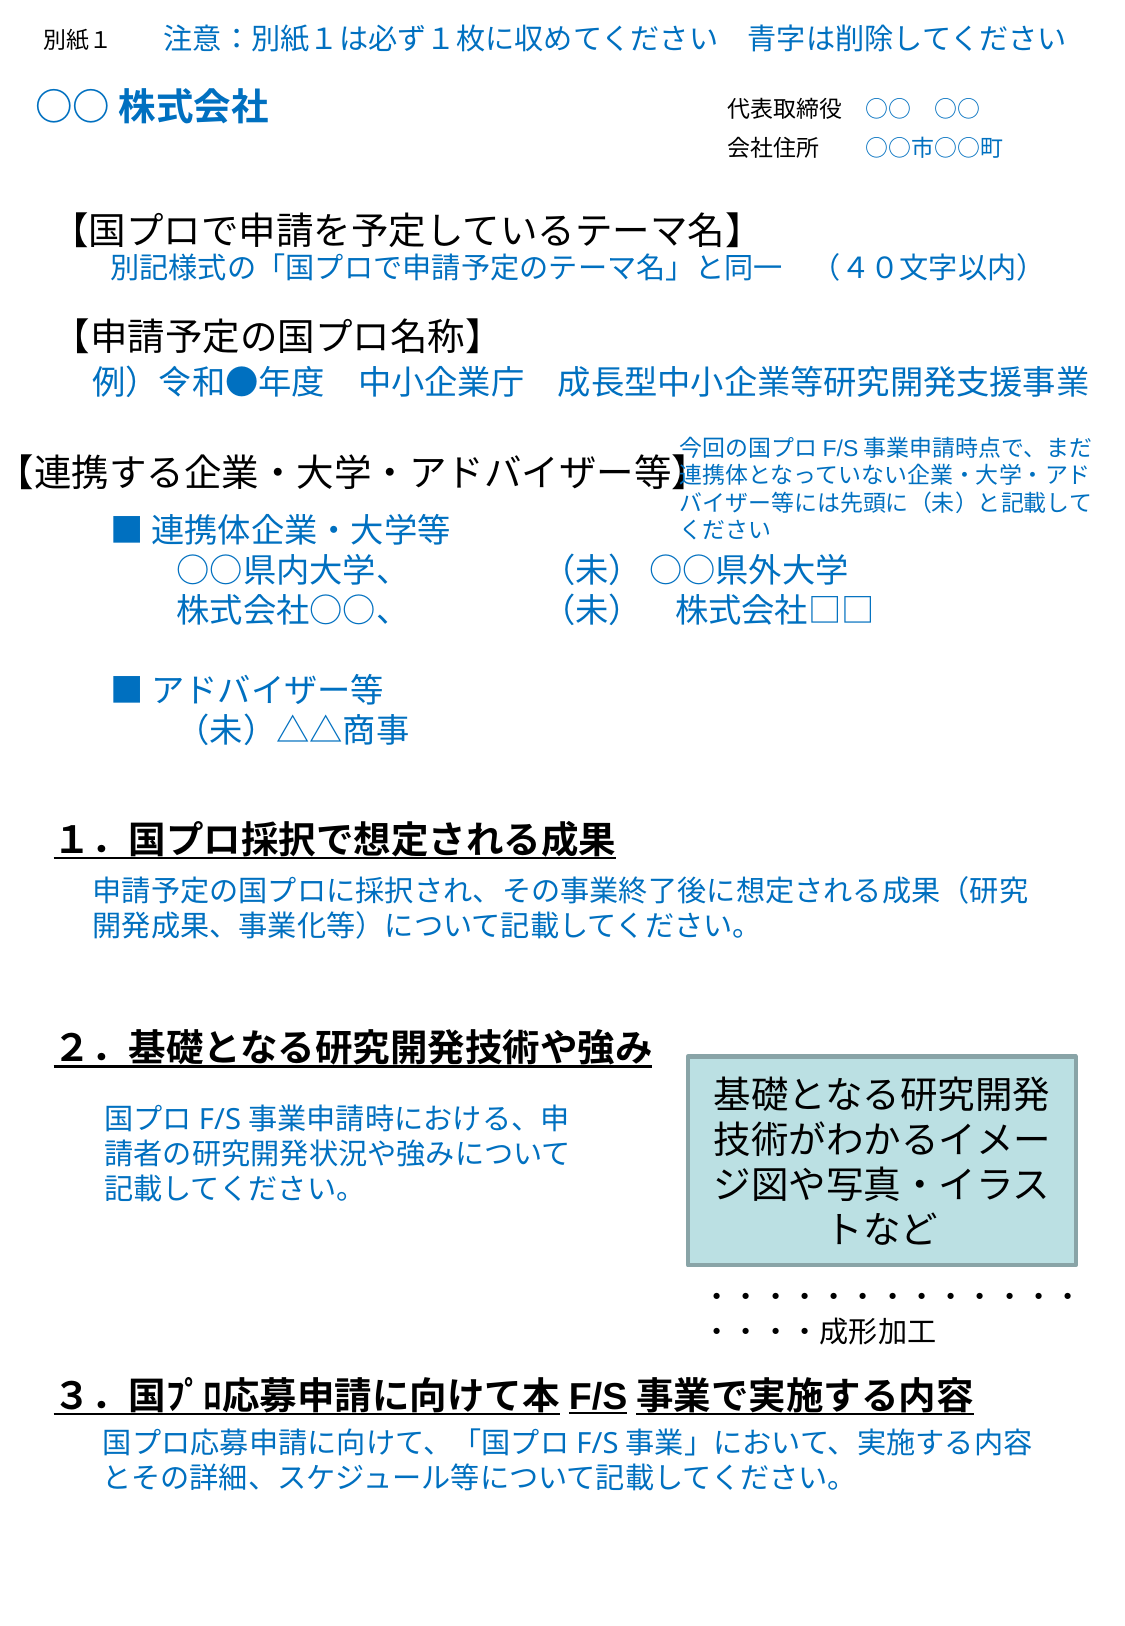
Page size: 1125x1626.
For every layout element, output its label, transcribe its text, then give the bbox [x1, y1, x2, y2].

text_box 注意：別紙１は必ず１枚に収めてください 青字は削除してください [148, 13, 1125, 63]
text_box ２．基礎となる研究開発技術や強み [38, 1016, 713, 1077]
text_box 国プロF/S事業申請時における、申請者の研究開発状況や強みについて記載してください。 [89, 1093, 600, 1280]
text_box ■連携体企業・大学等 ○○県内大学、 （未） ○○県外大学 株式会社○○、 （未） 株式会社□□ ■アドバイザー等 （未）△△商事 [95, 502, 1059, 757]
text_box ３．国ﾌﾟﾛ応募申請に向けて本F/S事業で実施する内容 [38, 1365, 1023, 1425]
text_box 【申請予定の国プロ名称】 [20, 305, 1125, 365]
text_box 申請予定の国プロに採択され、その事業終了後に想定される成果（研究開発成果、事業化等）について記載してください。 [77, 864, 1059, 1052]
text_box 【国プロで申請を予定しているテーマ名】 [18, 199, 1125, 260]
text_box 【連携する企業・大学・アドバイザー等】 [0, 441, 664, 502]
text_box 今回の国プロF/S事業申請時点で、まだ連携体となっていない企業・大学・アドバイザー等には先頭に（未）と記載してください [664, 425, 1109, 551]
text_box １．国プロ採択で想定される成果 [38, 808, 816, 869]
text_box 国プロ応募申請に向けて、「国プロF/S事業」において、実施する内容とその詳細、スケジュール等について記載してください。 [88, 1417, 1059, 1604]
text_box 基礎となる研究開発技術がわかるイメージ図や写真・イラストなど [687, 1056, 1076, 1266]
text_box ○○株式会社 [20, 75, 902, 171]
text_box 代表取締役 ○○ ○○ 会社住所 ○○市○○町 [902, 87, 1103, 169]
text_box 別記様式の「国プロで申請予定のテーマ名」と同一 （４０文字以内） [95, 241, 1125, 292]
text_box 例）令和●年度 中小企業庁 成長型中小企業等研究開発支援事業 [77, 353, 1125, 427]
text_box 別紙１ [2, 18, 148, 61]
text_box ・・・・・・・・・・・・・・・・・成形加工 [687, 1270, 1098, 1321]
